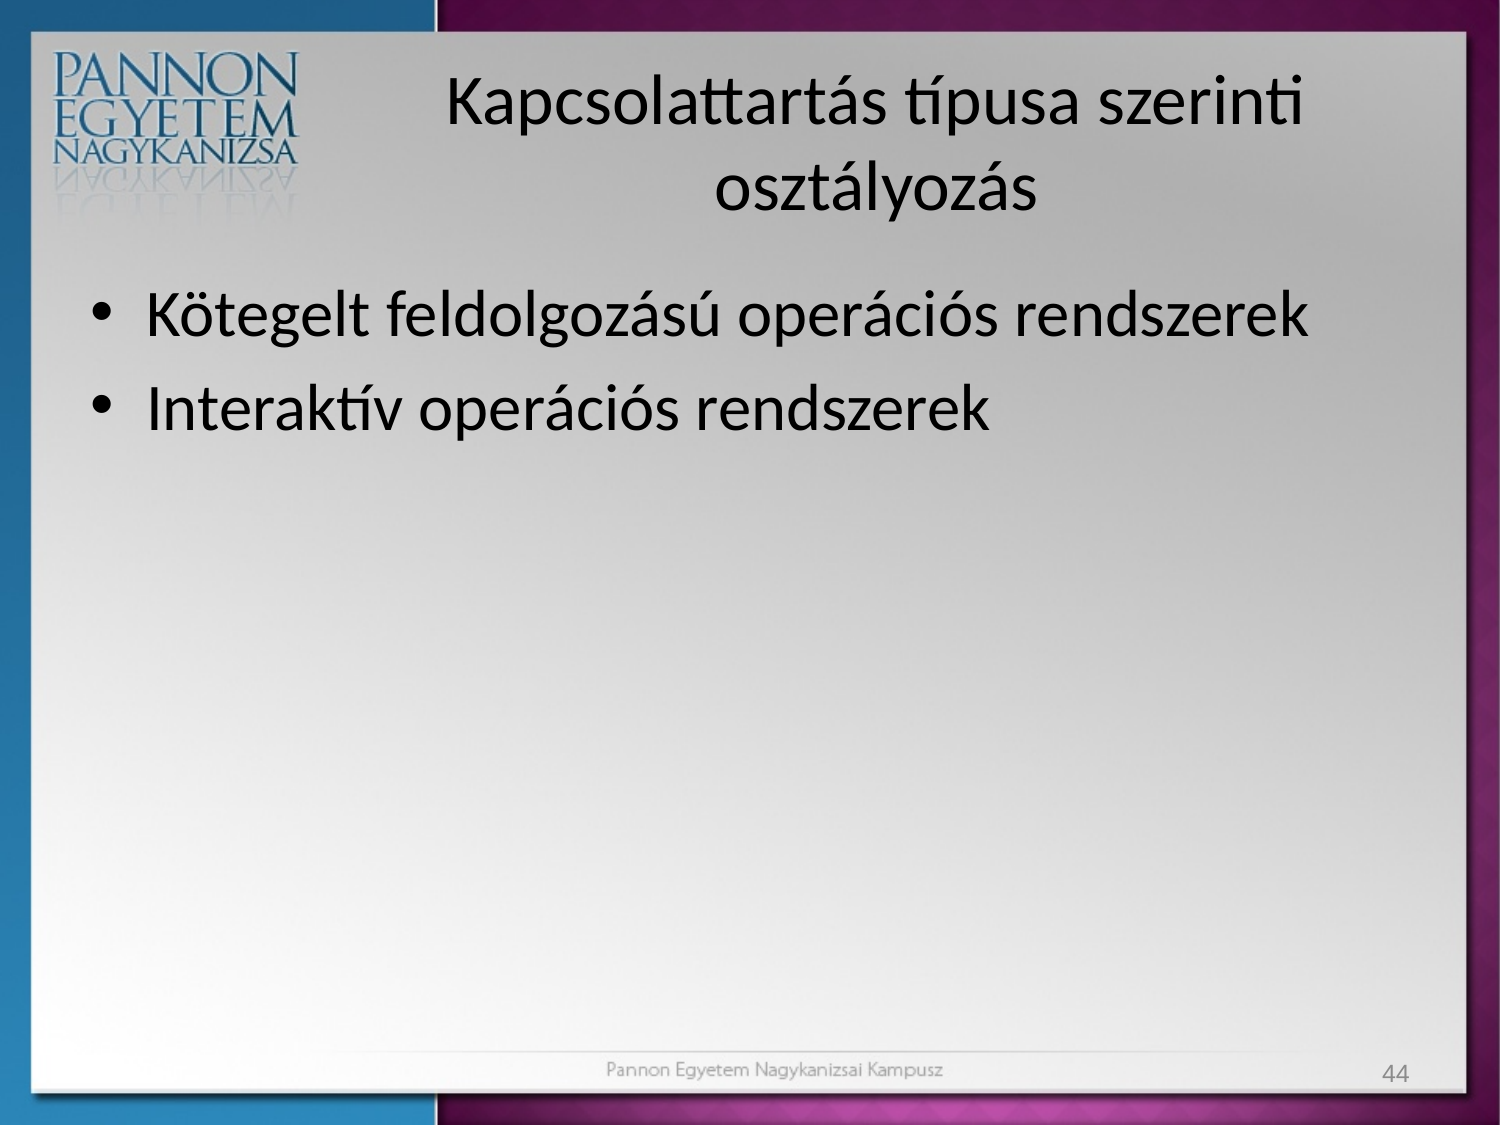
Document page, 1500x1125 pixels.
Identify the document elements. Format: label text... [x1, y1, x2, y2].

slide_number 44 [1074, 1042, 1425, 1103]
list Kötegelt feldolgozású operációs rendszerek Interaktív operációs rendszerek [75, 262, 1425, 1075]
picture [0, 0, 1500, 1125]
title Kapcsolattartás típusa szerinti osztályozás [328, 45, 1425, 233]
